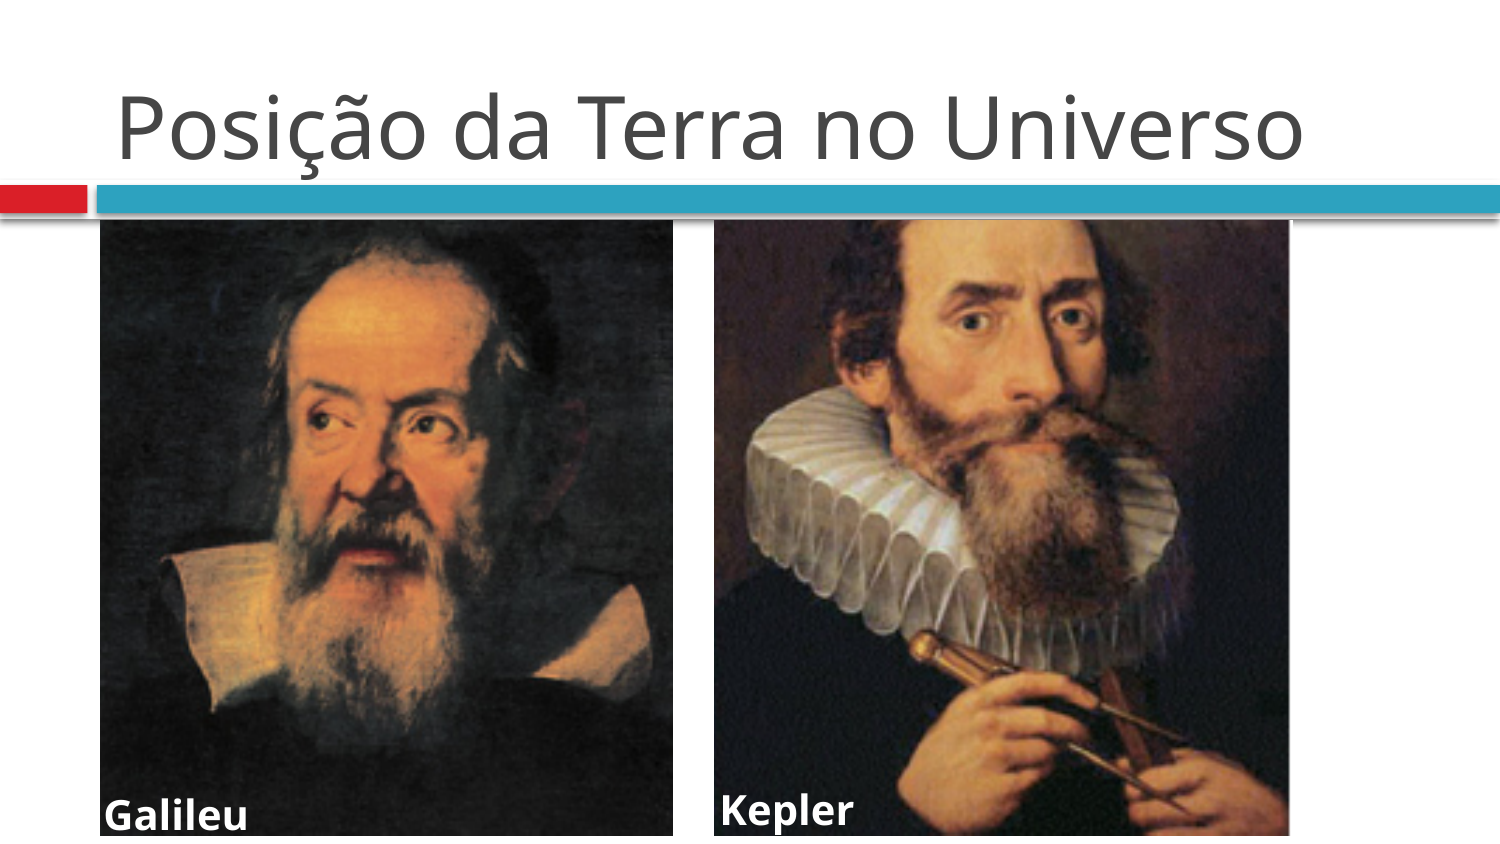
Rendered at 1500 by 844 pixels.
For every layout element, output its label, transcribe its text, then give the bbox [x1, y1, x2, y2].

picture [100, 220, 673, 836]
picture [714, 220, 1293, 836]
text_box Kepler [704, 776, 709, 841]
text_box Galileu [88, 781, 97, 844]
title Posição da Terra no Universo [99, 19, 1438, 185]
